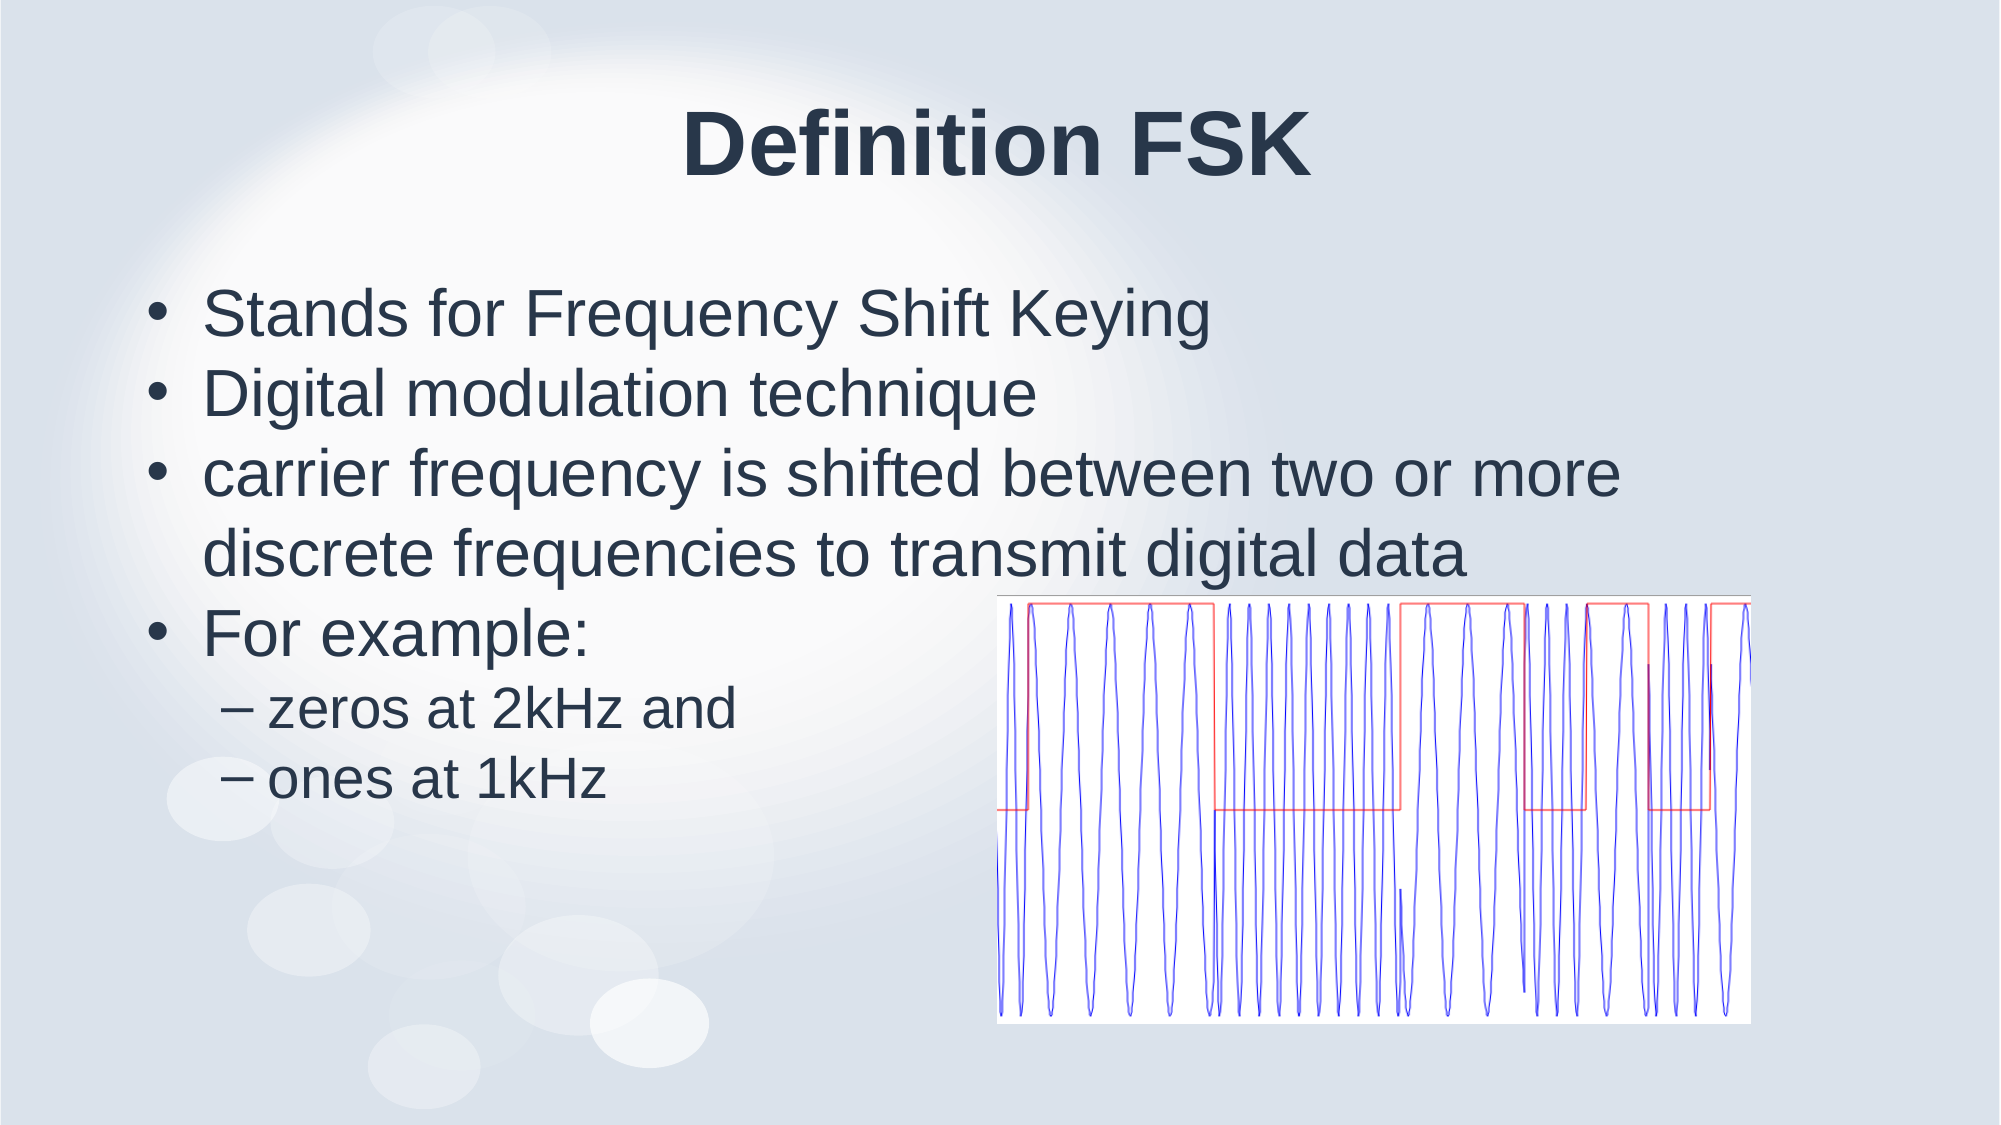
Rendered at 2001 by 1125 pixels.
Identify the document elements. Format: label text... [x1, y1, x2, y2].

title Definition FSK [129, 45, 1867, 233]
list Stands for Frequency Shift Keying Digital modulation technique carrier frequency is shifted between two or more discrete frequencies to transmit digital data For example: zeros at 2kHz and ones at 1kHz [131, 262, 1867, 1005]
picture [997, 595, 1751, 1024]
